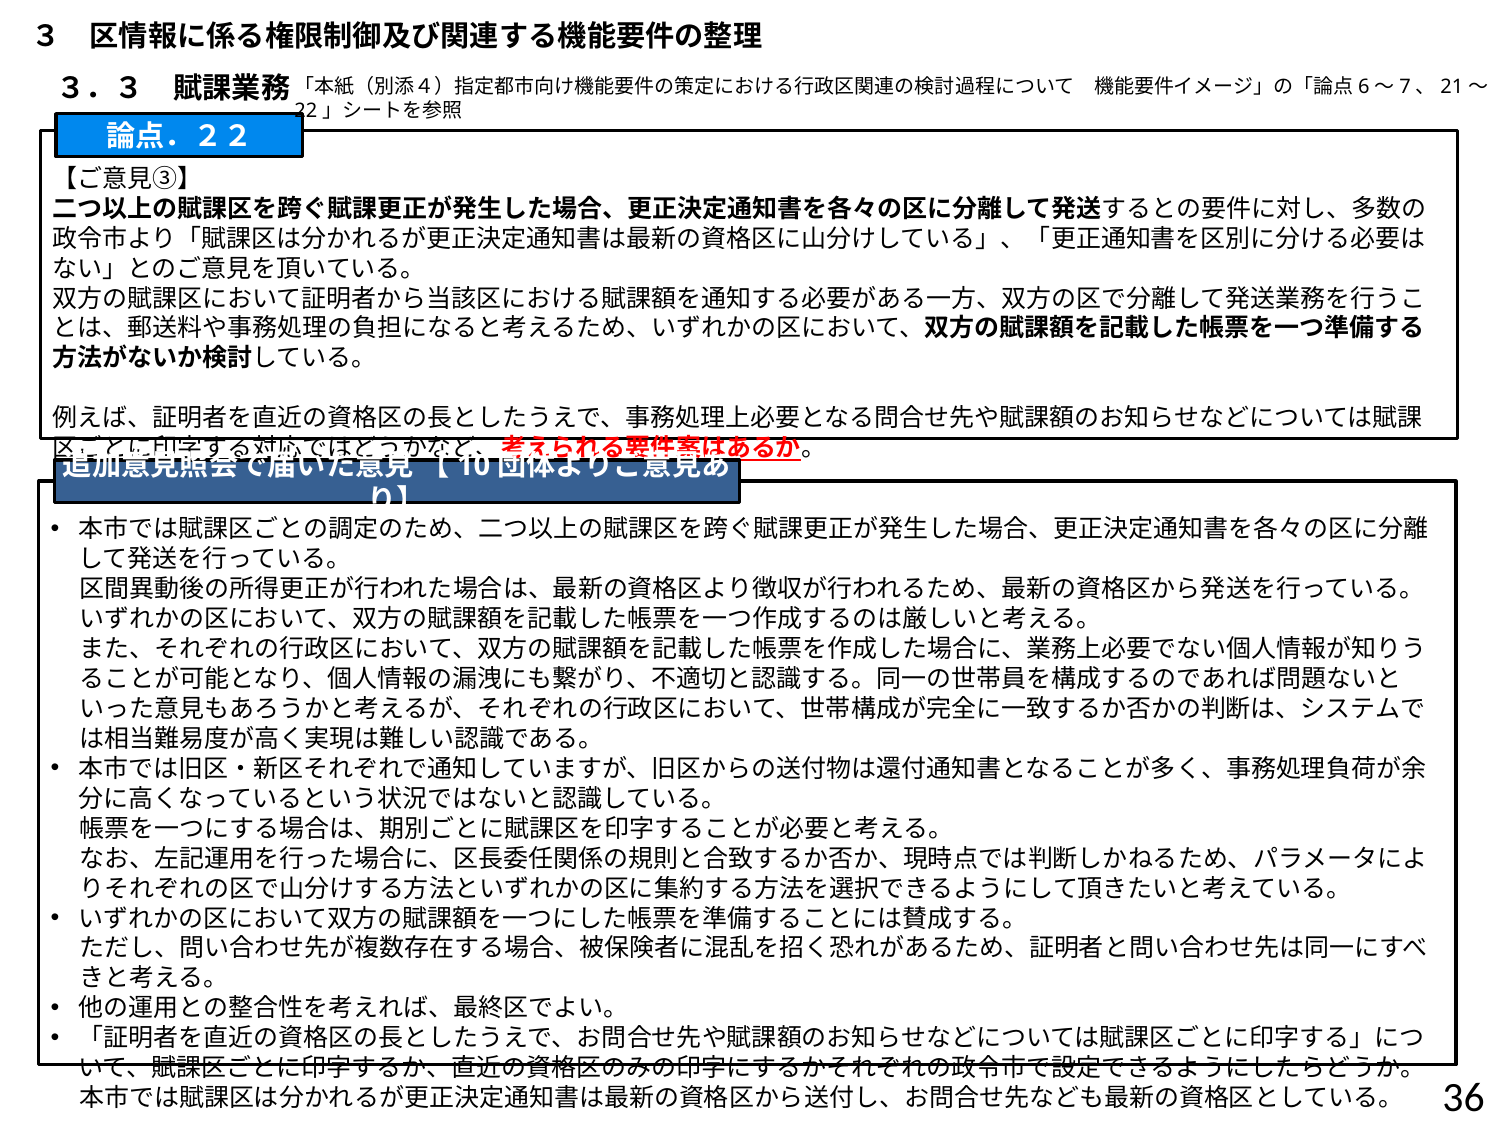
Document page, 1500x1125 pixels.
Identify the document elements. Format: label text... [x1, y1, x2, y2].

text_box 追加意見照会で届いた意見 【10団体よりご意見あり】 [52, 458, 741, 505]
text_box 論点．２２ [54, 112, 305, 159]
text_box ３ 区情報に係る権限制御及び関連する機能要件の整理 [16, 2, 1440, 49]
slide_number 35 [1149, 1065, 1500, 1125]
text_box 本市では賦課区ごとの調定のため、二つ以上の賦課区を跨ぐ賦課更正が発生した場合、更正決定通知書を各々の区に分離して発送を行っている。 区間異動後の所得更正が行われた場合は、最新の資格区より徴収が行われるため、最新の資格区から発送を行っている。 いずれかの区において、双方の賦課額を記載した帳票を一つ作成するのは厳しいと考える。 また、それぞれの行政区において、双方の賦課額を記載した帳票を作成した場合に、業務上必要でない個人情報が知りうることが可能となり、個人情報の漏洩にも繋がり、不適切と認識する。同一の世帯員を構成するのであれば問題ないといった意見もあろうかと考えるが、それぞれの行政区において、世帯構成が完全に一致するか否かの判断は、システムでは相当難易度が高く実現は難しい認識である。 本市では旧区・新区それぞれで通知していますが、旧区からの送付物は還付通知書となることが多く、事務処理負荷が余分に高くなっているという状況ではないと認識している。 帳票を一つにする場合は、期別ごとに賦課区を印字することが必要と考える。 なお、左記運用を行った場合に、区長委任関係の規則と合致するか否か、現時点では判断しかねるため、パラメータによりそれぞれの区で山分けする方法といずれかの区に集約する方法を選択できるようにして頂きたいと考えている。 いずれかの区において双方の賦課額を一つにした帳票を準備することには賛成する。 ただし、問い合わせ先が複数存在する場合、被保険者に混乱を招く恐れがあるため、証明者と問い合わせ先は同一にすべきと考える。 他の運用との整合性を考えれば、最終区でよい。 「証明者を直近の資格区の長としたうえで、お問合せ先や賦課額のお知らせなどについては賦課区ごとに印字する」について、賦課区ごとに印字するか、直近の資格区のみの印字にするかそれぞれの政令市で設定できるようにしたらどうか。 本市では賦課区は分かれるが更正決定通知書は最新の資格区から送付し、お問合せ先なども最新の資格区としている。 [38, 481, 1457, 1065]
text_box ３．３ 賦課業務 [41, 54, 1465, 100]
text_box 「本紙（別添４）指定都市向け機能要件の策定における行政区関連の検討過程について 機能要件イメージ」の「論点6～7、21～22」シートを参照 [279, 58, 1500, 114]
text_box 【ご意見③】 二つ以上の賦課区を跨ぐ賦課更正が発生した場合、更正決定通知書を各々の区に分離して発送するとの要件に対し、多数の政令市より「賦課区は分かれるが更正決定通知書は最新の資格区に山分けしている」、「更正通知書を区別に分ける必要はない」とのご意見を頂いている。 双方の賦課区において証明者から当該区における賦課額を通知する必要がある一方、双方の区で分離して発送業務を行うことは、郵送料や事務処理の負担になると考えるため、いずれかの区において、双方の賦課額を記載した帳票を一つ準備する方法がないか検討している。 例えば、証明者を直近の資格区の長としたうえで、事務処理上必要となる問合せ先や賦課額のお知らせなどについては賦課区ごとに印字する対応ではどうかなど、考えられる要件案はあるか。 [40, 130, 1458, 439]
